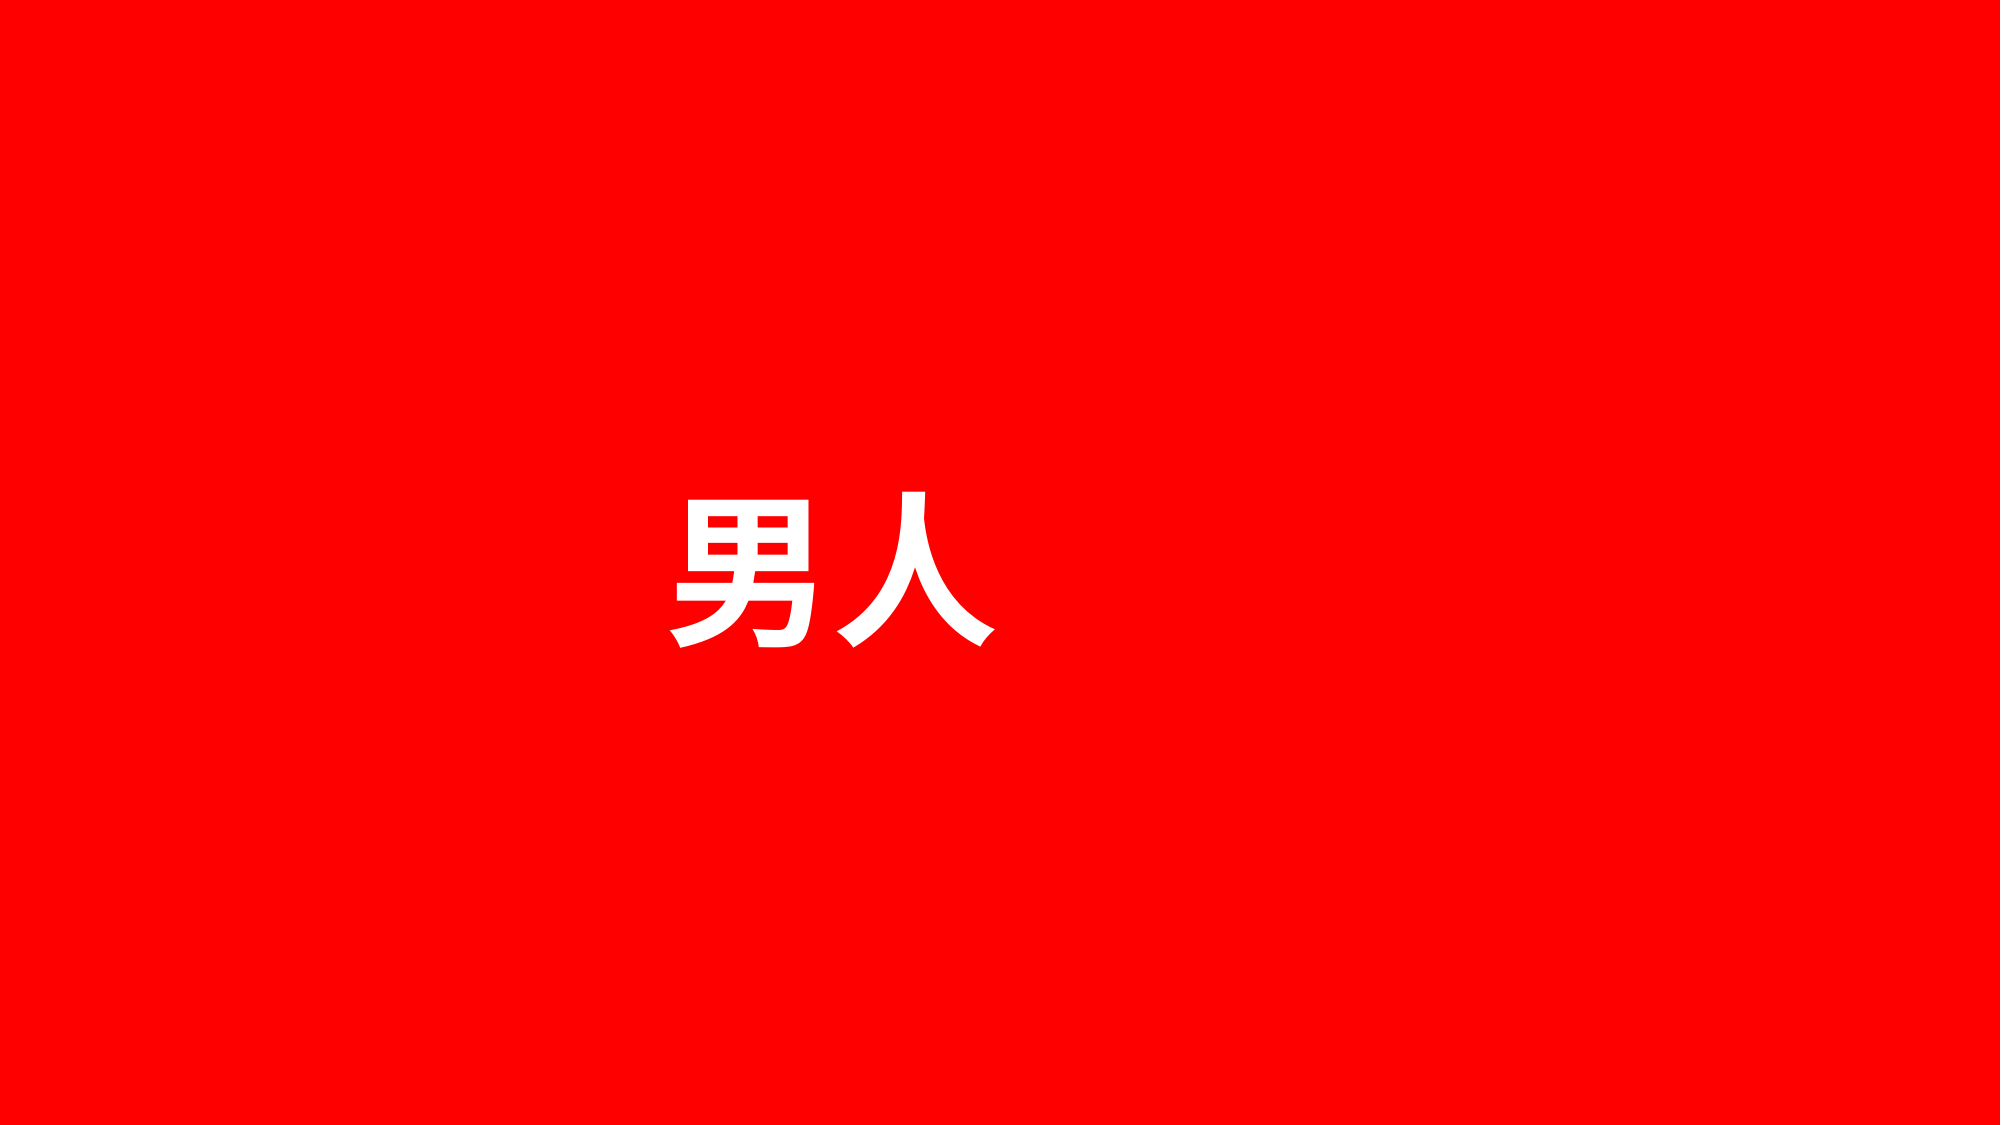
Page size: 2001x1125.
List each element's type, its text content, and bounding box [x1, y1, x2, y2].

text_box 男人 [651, 459, 1840, 675]
